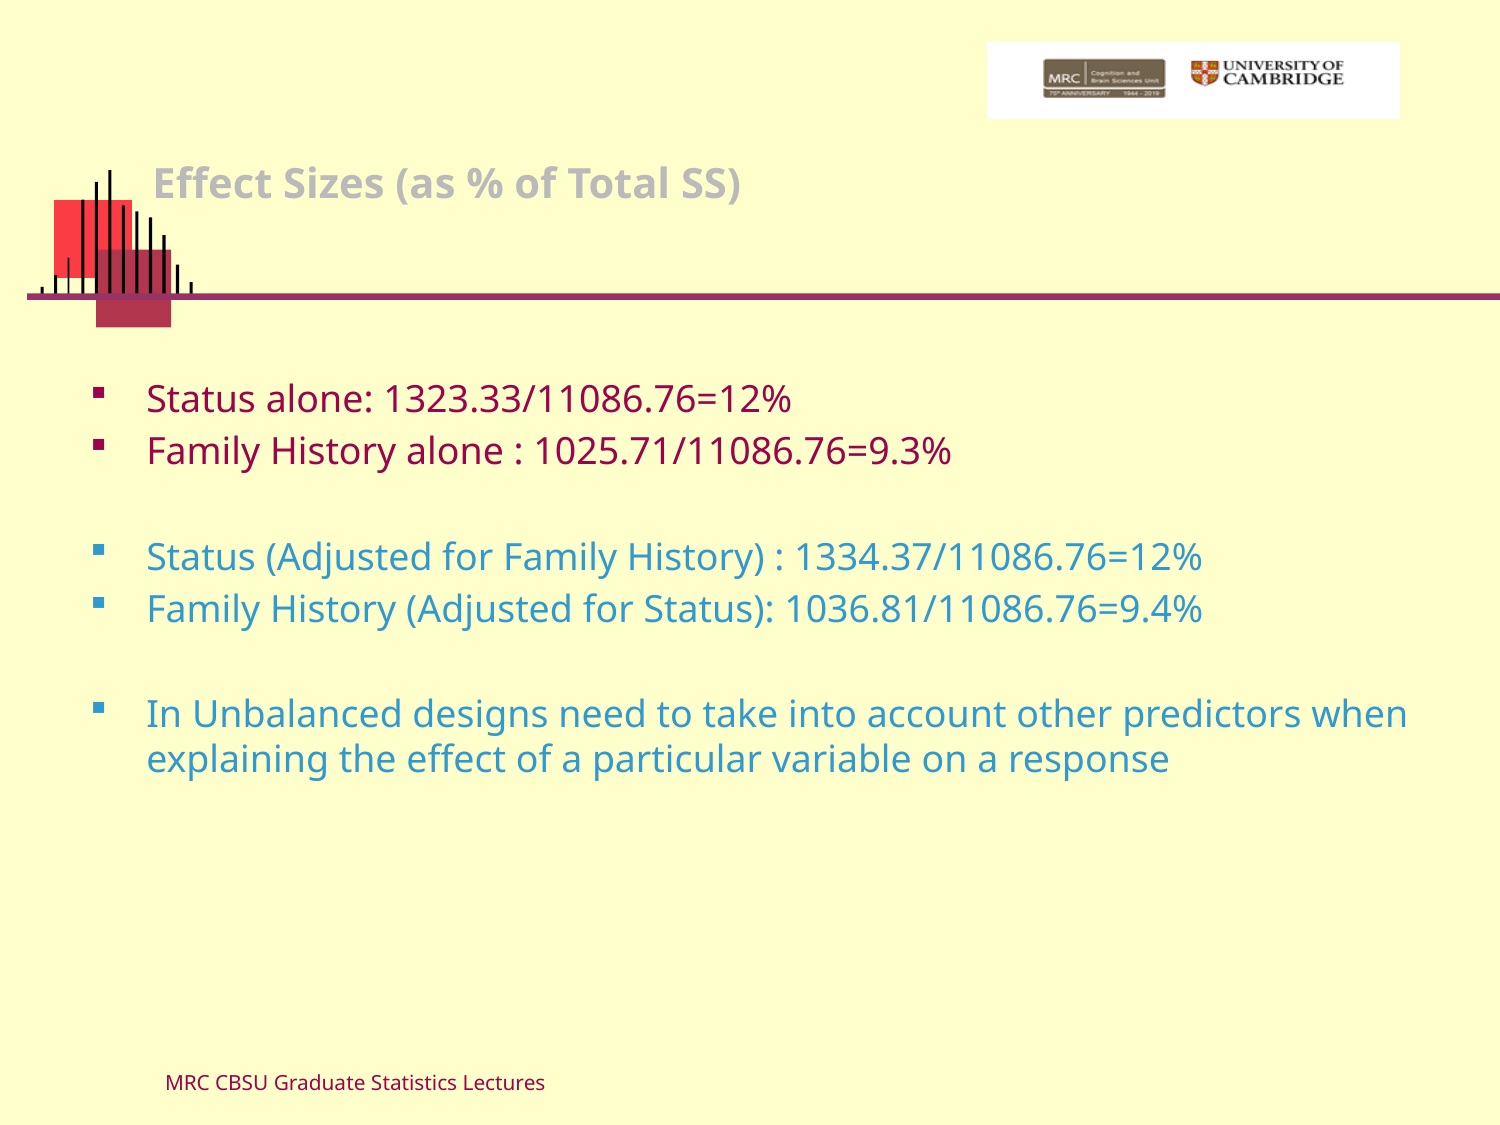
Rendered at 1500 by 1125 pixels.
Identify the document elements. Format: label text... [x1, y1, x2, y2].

list Status alone: 1323.33/11086.76=12% Family History alone : 1025.71/11086.76=9.3% Status (Adjusted for Family History) : 1334.37/11086.76=12% Family History (Adjusted for Status): 1036.81/11086.76=9.4% In Unbalanced designs need to take into account other predictors when explaining the effect of a particular variable on a response [75, 262, 1425, 1038]
picture [987, 42, 1400, 119]
title Effect Sizes (as % of Total SS) [137, 137, 988, 233]
footer MRC CBSU Graduate Statistics Lectures [149, 1062, 988, 1101]
